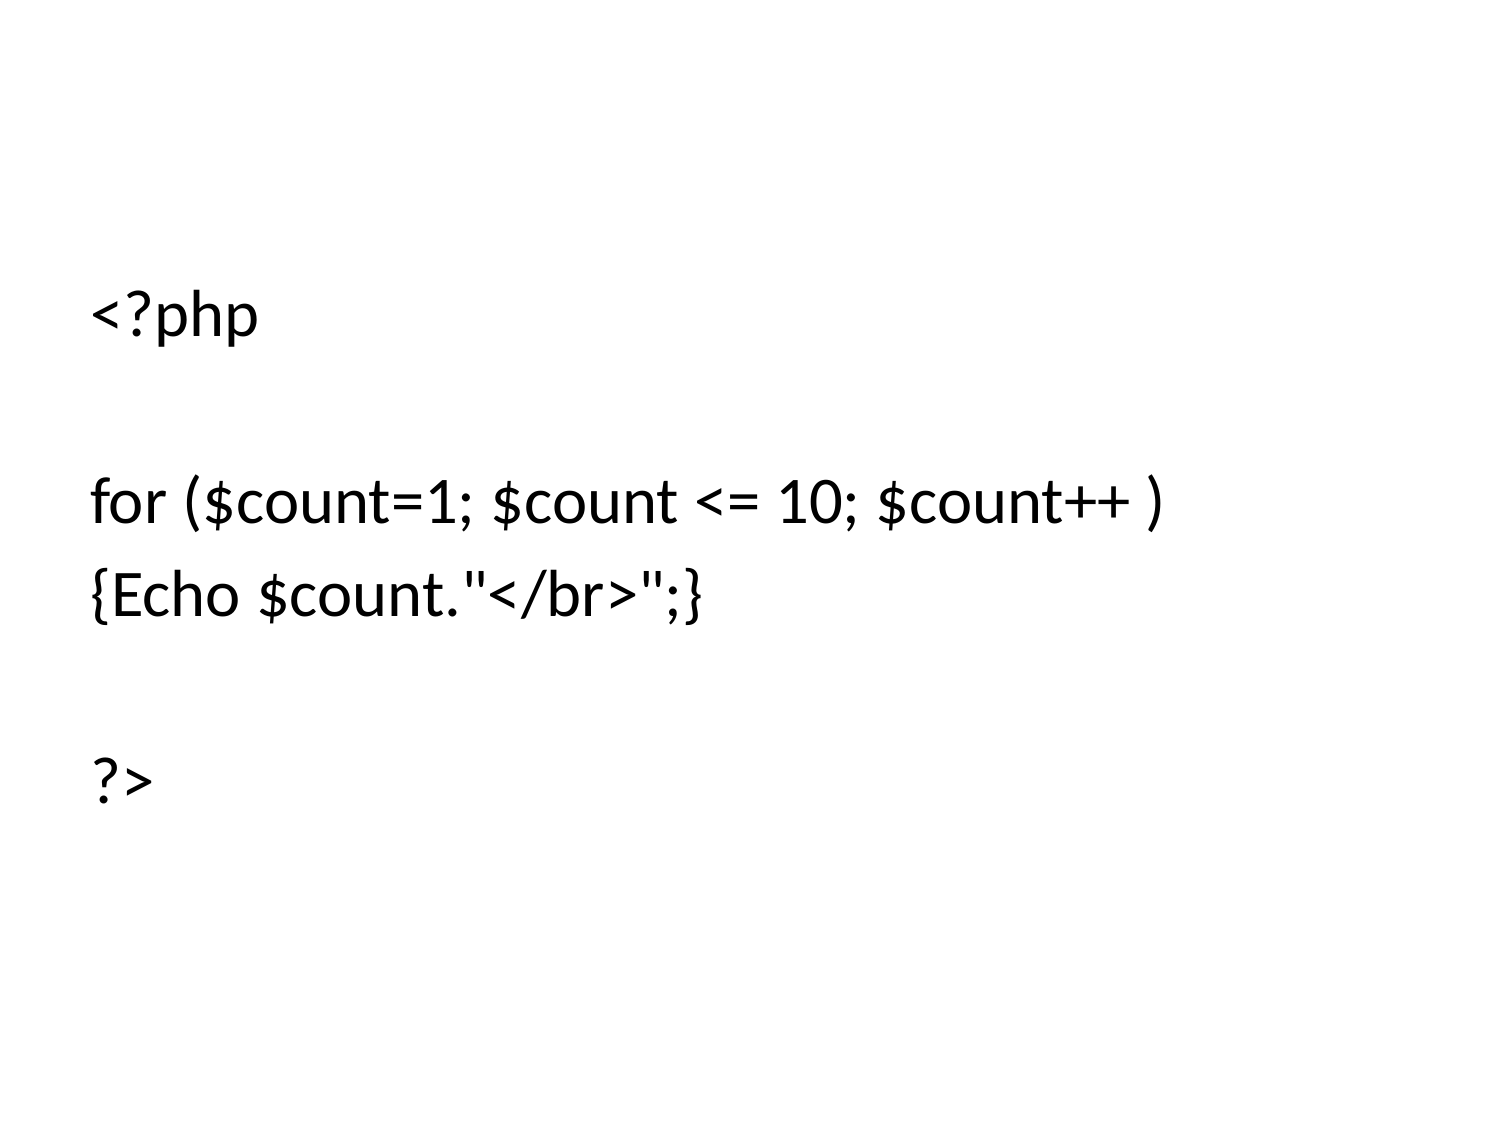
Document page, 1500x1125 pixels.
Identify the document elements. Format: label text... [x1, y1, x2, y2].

list <?php for ($count=1; $count <= 10; $count++ ) {Echo $count."</br>";} ?> [75, 262, 1425, 1005]
